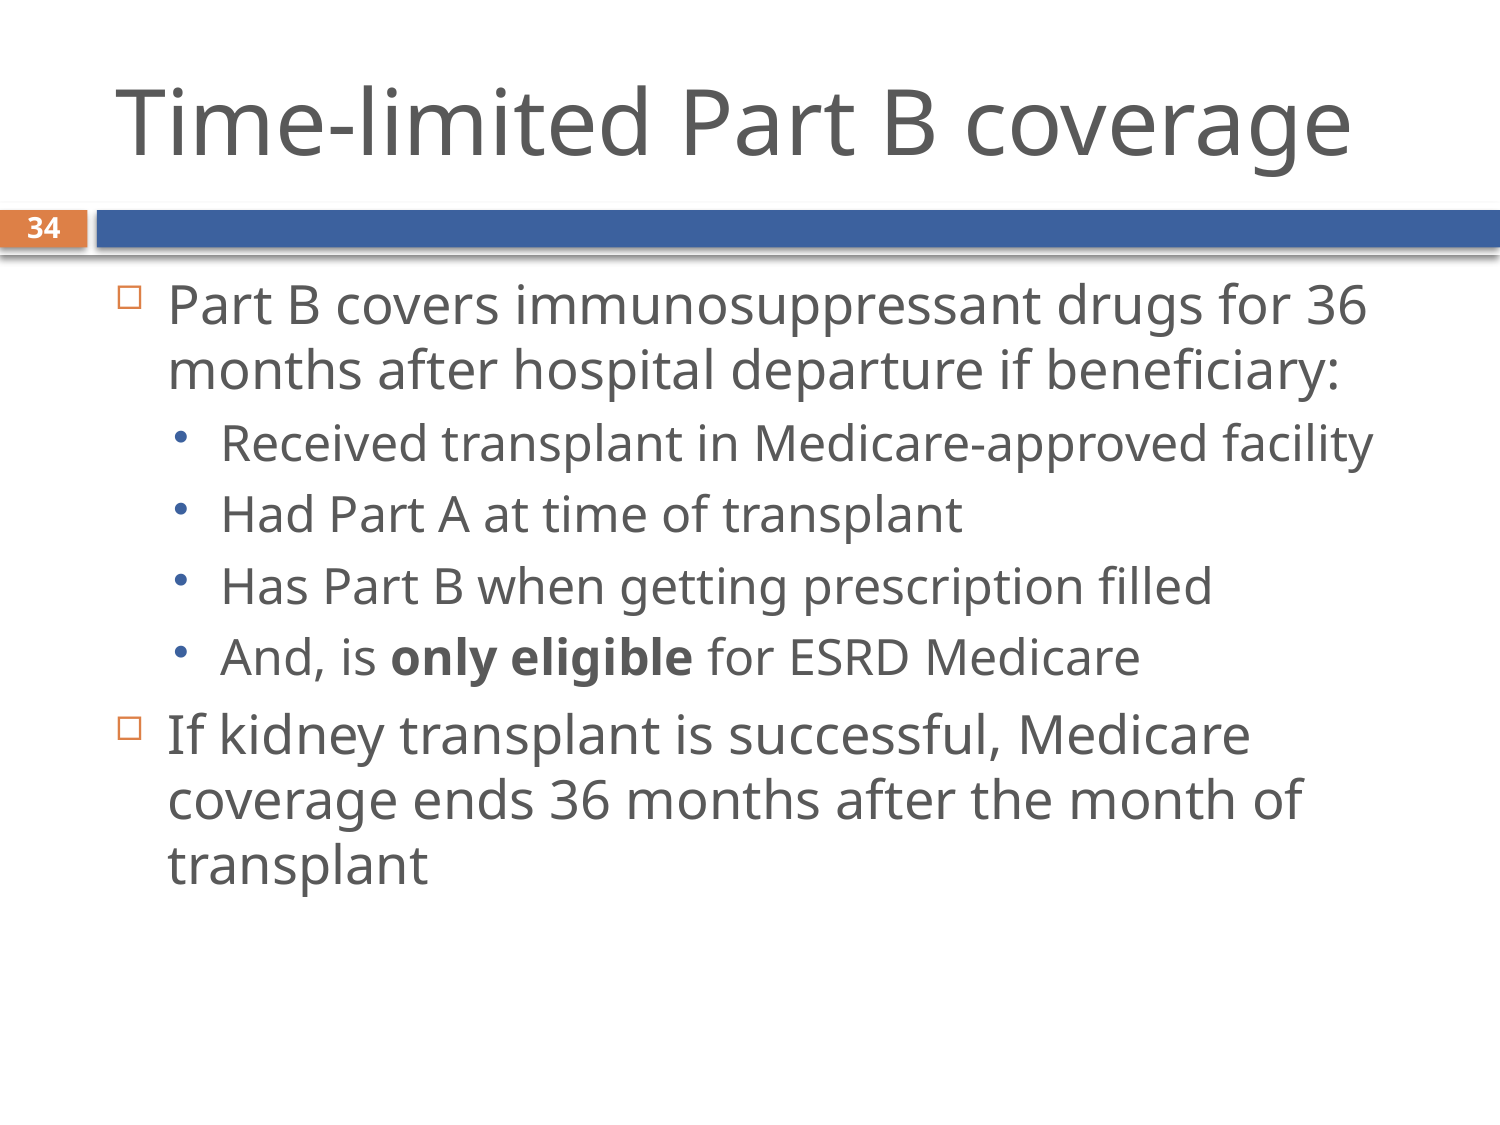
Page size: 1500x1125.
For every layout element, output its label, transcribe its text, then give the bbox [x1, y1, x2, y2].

slide_number 34 [0, 208, 88, 249]
title Time-limited Part B coverage [100, 37, 1438, 200]
list Part B covers immunosuppressant drugs for 36 months after hospital departure if beneficiary: Received transplant in Medicare-approved facility Had Part A at time of transplant Has Part B when getting prescription filled And, is only eligible for ESRD Medicare If kidney transplant is successful, Medicare coverage ends 36 months after the month of transplant [100, 262, 1438, 1000]
